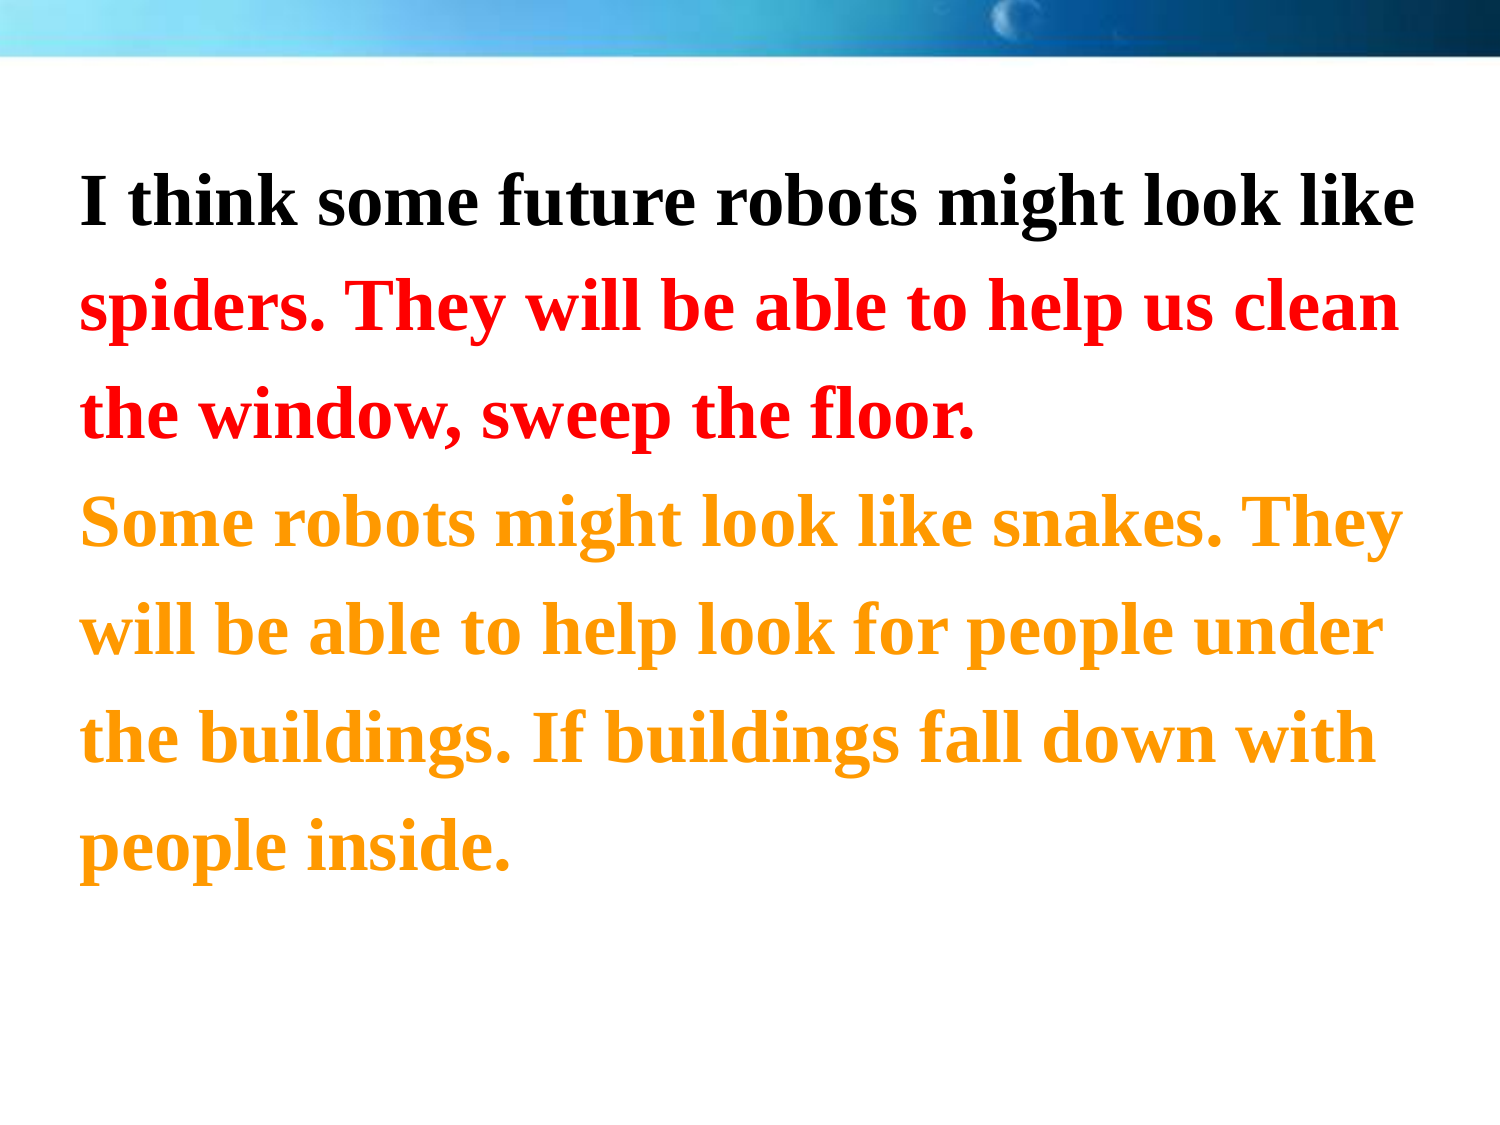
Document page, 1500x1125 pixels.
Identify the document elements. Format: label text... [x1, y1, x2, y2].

picture [0, 0, 1500, 1125]
text_box spiders. They will be able to help us clean the window, sweep the floor. Some robots might look like snakes. They will be able to help look for people under the buildings. If buildings fall down with people inside. [64, 230, 1459, 893]
text_box I think some future robots might look like [64, 125, 1500, 249]
